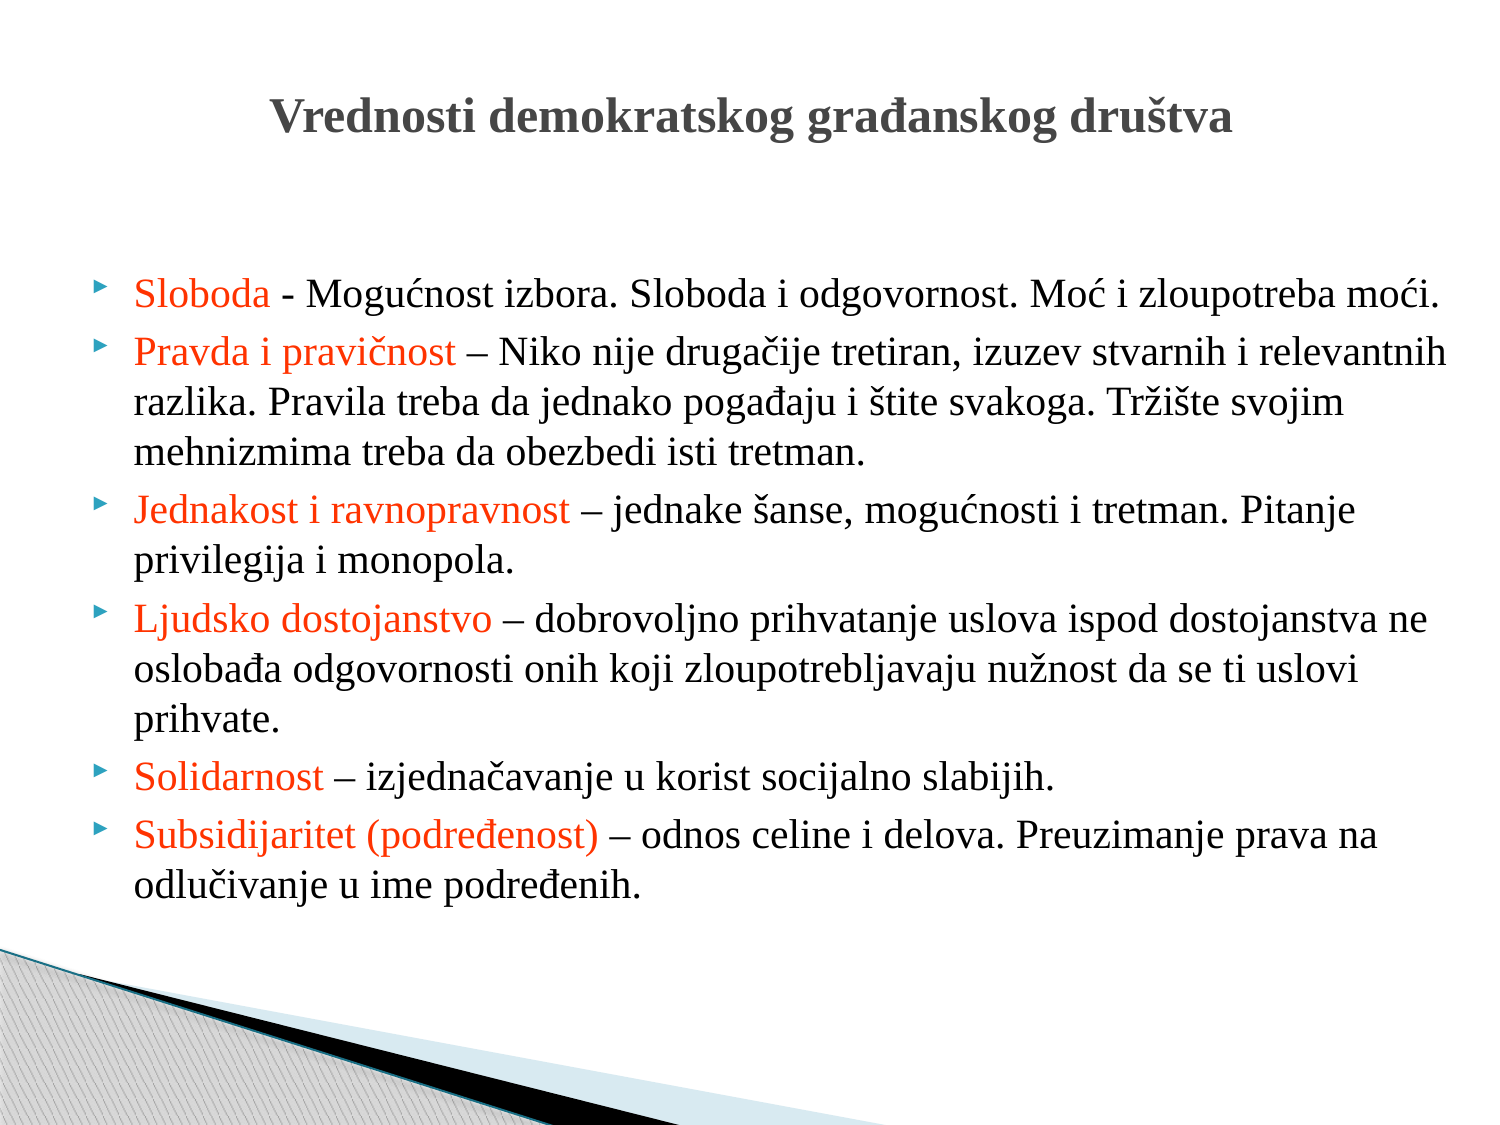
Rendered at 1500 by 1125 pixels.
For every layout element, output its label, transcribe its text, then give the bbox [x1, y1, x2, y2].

list Sloboda - Mogućnost izbora. Sloboda i odgovornost. Moć i zloupotreba moći. Pravda i pravičnost – Niko nije drugačije tretiran, izuzev stvarnih i relevantnih razlika. Pravila treba da jednako pogađaju i štite svakoga. Tržište svojim mehnizmima treba da obezbedi isti tretman. Jednakost i ravnopravnost – jednake šanse, mogućnosti i tretman. Pitanje privilegija i monopola. Ljudsko dostojanstvo – dobrovoljno prihvatanje uslova ispod dostojanstva ne oslobađa odgovornosti onih koji zloupotrebljavaju nužnost da se ti uslovi prihvate. Solidarnost – izjednačavanje u korist socijalno slabijih. Subsidijaritet (podređenost) – odnos celine i delova. Preuzimanje prava na odlučivanje u ime podređenih. [58, 257, 1500, 1091]
title Vrednosti demokratskog građanskog društva [76, 19, 1427, 207]
